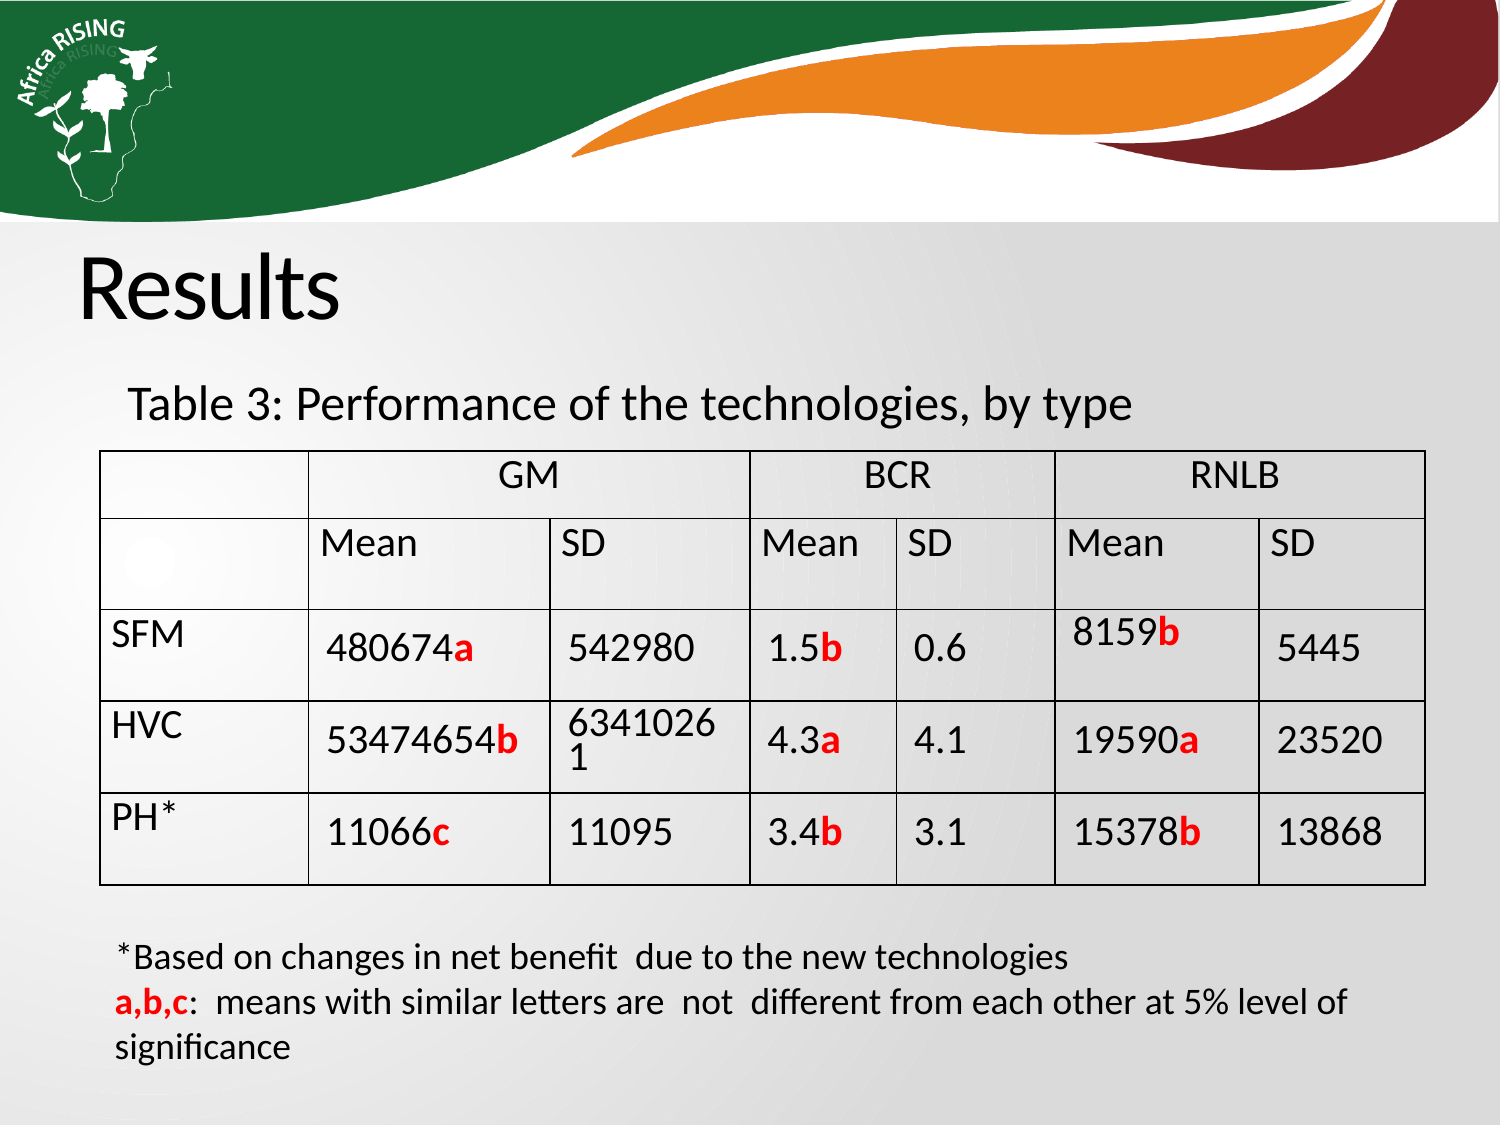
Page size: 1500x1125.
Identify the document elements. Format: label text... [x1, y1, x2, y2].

table_cell SD [897, 519, 1054, 609]
table_cell 0.6 [897, 610, 1054, 700]
table_cell Mean [309, 519, 549, 609]
table_cell 5445 [1260, 610, 1424, 700]
table_header BCR [751, 452, 1054, 518]
table_cell 1.5b [751, 610, 896, 700]
table_cell SFM [101, 610, 308, 700]
table_header GM [309, 452, 749, 518]
table_cell 15378b [1056, 794, 1258, 884]
table_cell Mean [1056, 519, 1258, 609]
table_cell 3.1 [897, 794, 1054, 884]
table_cell 3.4b [751, 794, 896, 884]
table_cell SD [551, 519, 749, 609]
table_cell 4.3a [751, 702, 896, 792]
text_box Table 3: Performance of the technologies, by type [112, 362, 1363, 438]
table_cell 63410261 [551, 702, 749, 792]
table_cell Mean [751, 519, 896, 609]
table_cell 53474654b [309, 702, 549, 792]
title Results [62, 215, 1413, 404]
table_cell [101, 519, 308, 609]
table_cell PH* [101, 794, 308, 884]
table_cell 13868 [1260, 794, 1424, 884]
table_cell 23520 [1260, 702, 1424, 792]
table_cell 542980 [551, 610, 749, 700]
table_header [101, 452, 308, 518]
table_cell 8159b [1056, 610, 1258, 700]
table_cell HVC [101, 702, 308, 792]
text_box *Based on changes in net benefit due to the new technologies a,b,c: means with similar letters are not different from each other at 5% level of significance [99, 924, 1450, 1075]
table_cell 480674a [309, 610, 549, 700]
table_cell 19590a [1056, 702, 1258, 792]
table_cell 11066c [309, 794, 549, 884]
table_cell 11095 [551, 794, 749, 884]
table_header RNLB [1056, 452, 1424, 518]
picture [0, 0, 1499, 222]
table_cell 4.1 [897, 702, 1054, 792]
table_cell SD [1260, 519, 1424, 609]
